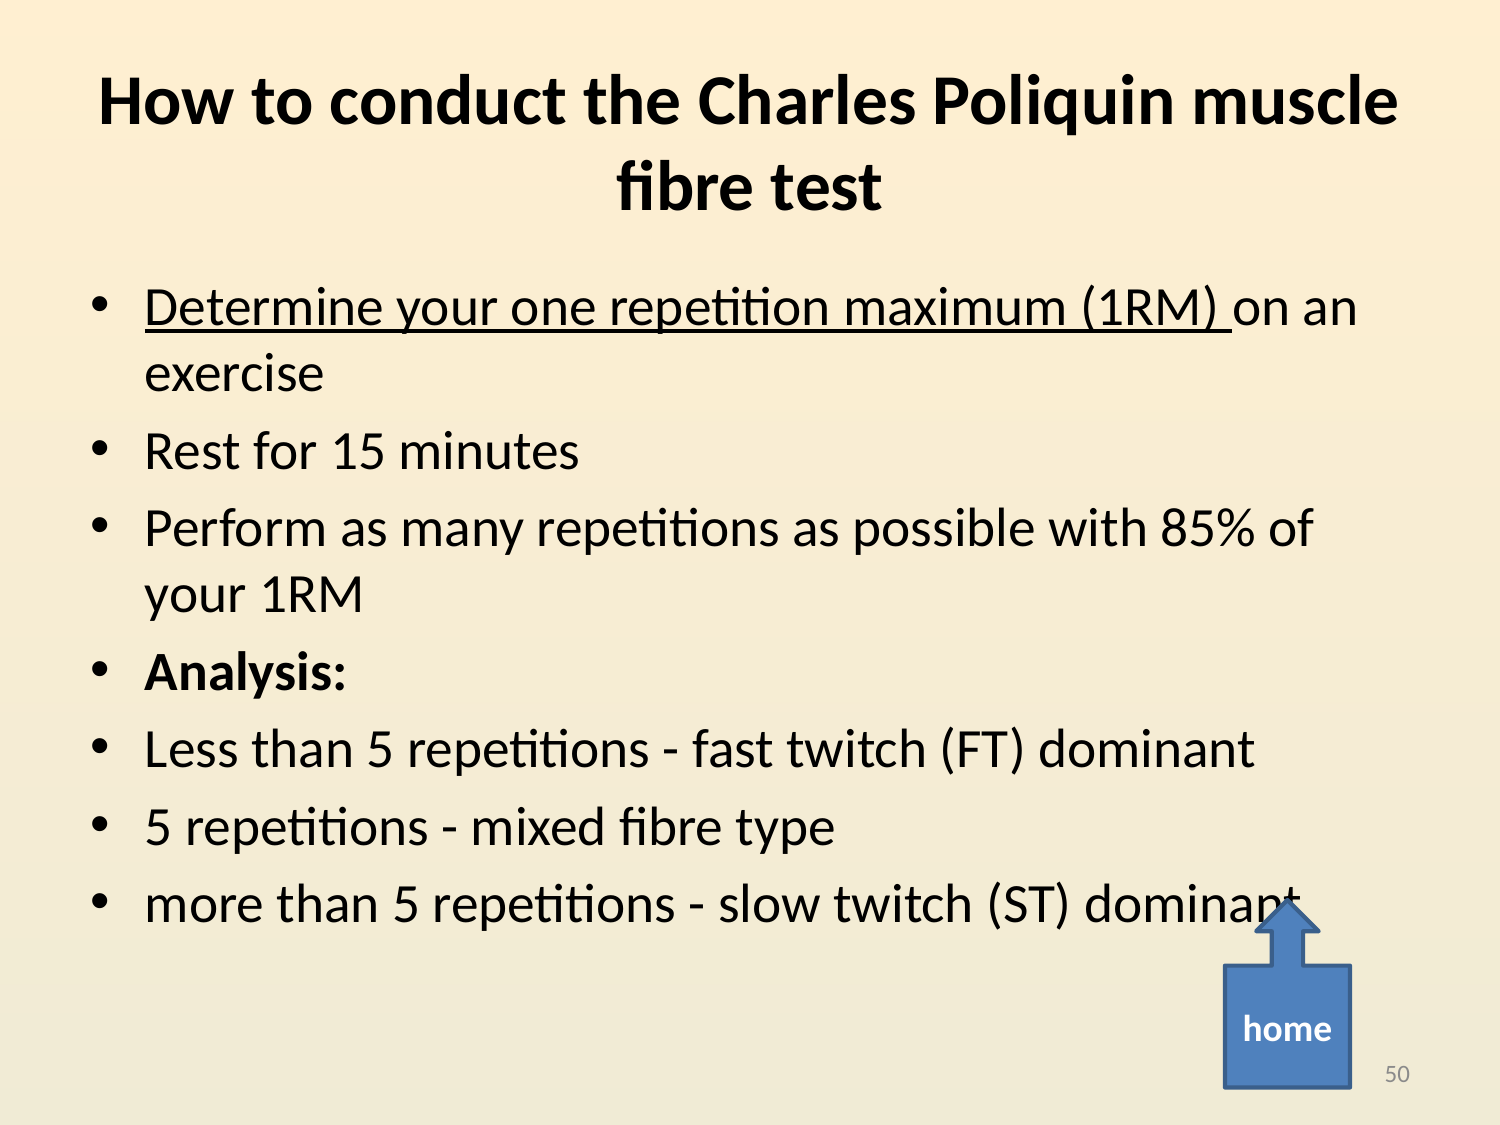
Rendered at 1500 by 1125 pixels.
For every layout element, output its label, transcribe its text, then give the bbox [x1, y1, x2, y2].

title How to conduct the Charles Poliquin muscle fibre test [75, 45, 1425, 233]
list Determine your one repetition maximum (1RM) on an exercise Rest for 15 minutes Perform as many repetitions as possible with 85% of your 1RM Analysis: Less than 5 repetitions - fast twitch (FT) dominant 5 repetitions - mixed fibre type more than 5 repetitions - slow twitch (ST) dominant [75, 262, 1425, 950]
slide_number 50 [1074, 1042, 1425, 1103]
text_box home [1222, 897, 1353, 1042]
